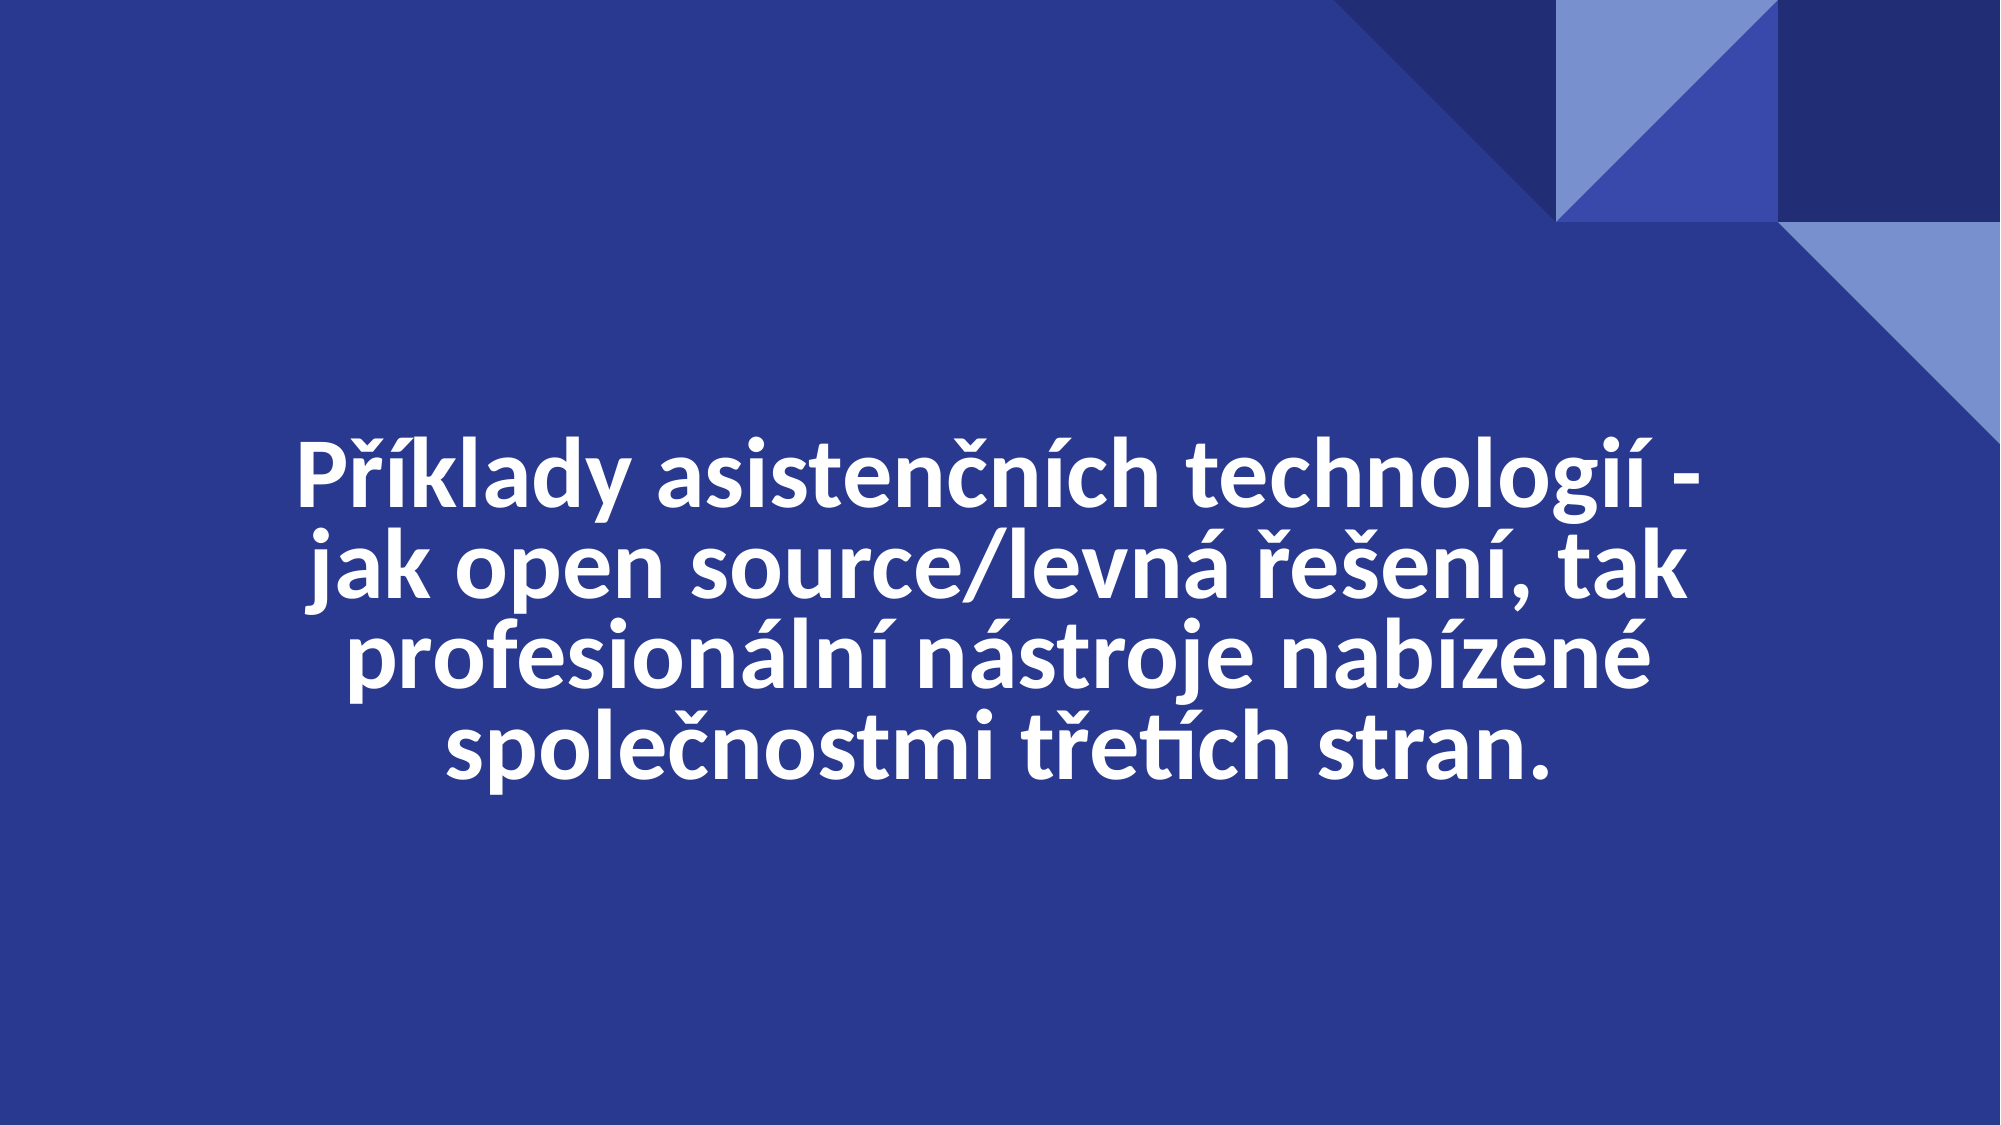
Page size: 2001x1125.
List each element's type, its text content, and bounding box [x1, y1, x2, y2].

title Příklady asistenčních technologií - jak open source/levná řešení, tak profesionální nástroje nabízené společnostmi třetích stran. [249, 319, 1750, 806]
